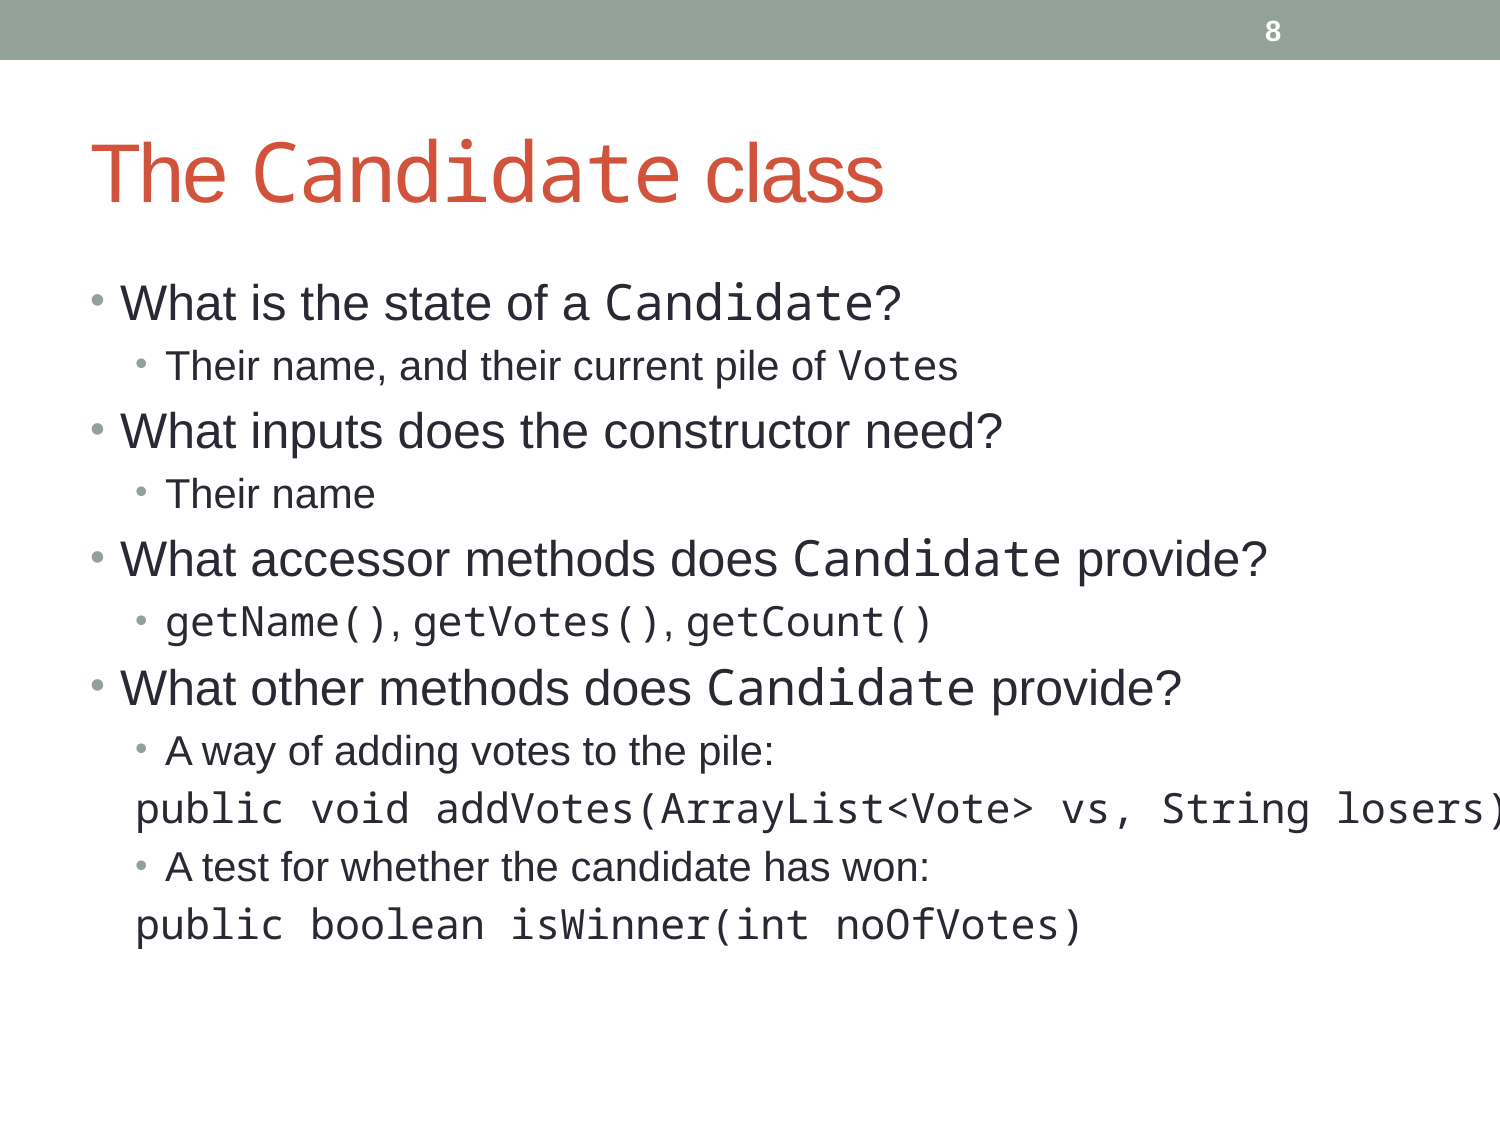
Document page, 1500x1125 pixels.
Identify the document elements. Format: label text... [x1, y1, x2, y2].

list What is the state of a Candidate? Their name, and their current pile of Votes What inputs does the constructor need? Their name What accessor methods does Candidate provide? getName(), getVotes(), getCount() What other methods does Candidate provide? A way of adding votes to the pile: public void addVotes(ArrayList<Vote> vs, String losers) A test for whether the candidate has won: public boolean isWinner(int noOfVotes) [75, 262, 1500, 1063]
title The Candidate class [75, 87, 1425, 250]
slide_number 8 [1250, 3, 1425, 57]
